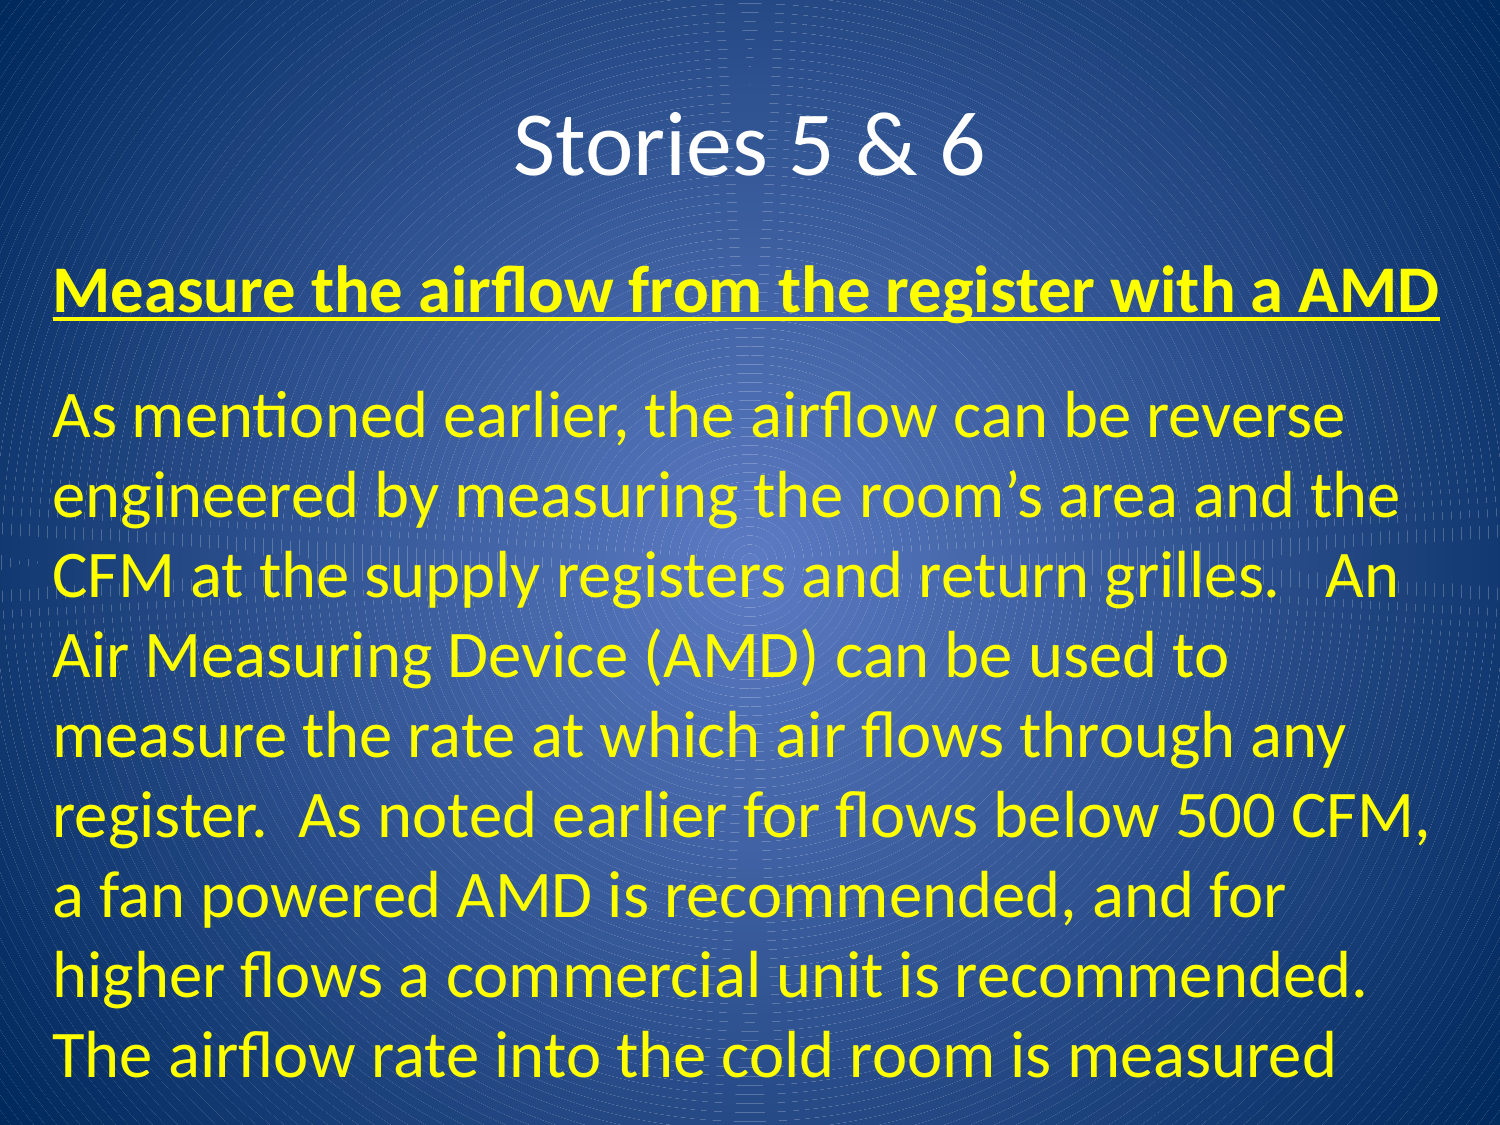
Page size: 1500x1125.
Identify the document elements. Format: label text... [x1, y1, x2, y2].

list Measure the airflow from the register with a AMD As mentioned earlier, the airflow can be reverse engineered by measuring the room’s area and the CFM at the supply registers and return grilles. An Air Measuring Device (AMD) can be used to measure the rate at which air flows through any register. As noted earlier for flows below 500 CFM, a fan powered AMD is recommended, and for higher flows a commercial unit is recommended. The airflow rate into the cold room is measured [37, 238, 1463, 981]
title Stories 5 & 6 [75, 45, 1425, 233]
